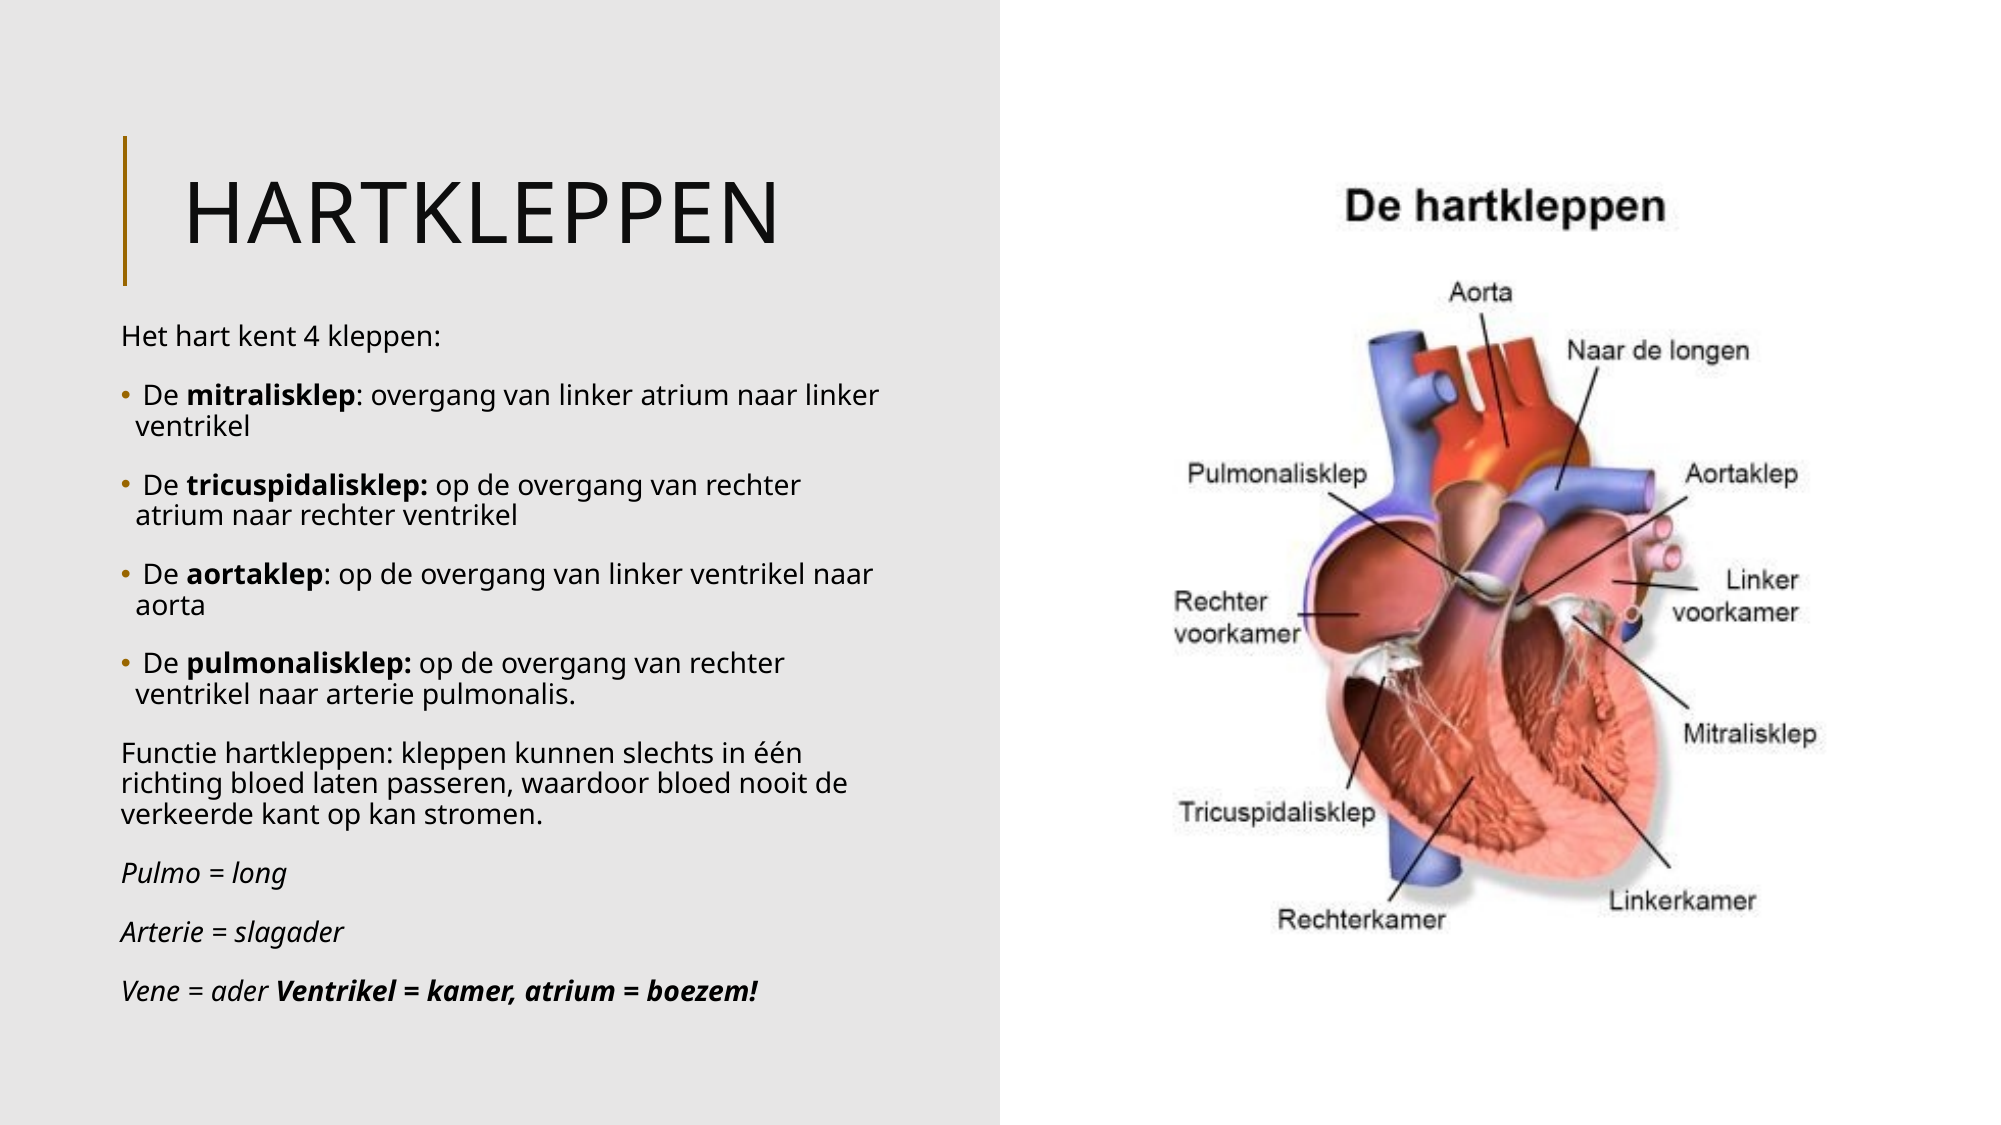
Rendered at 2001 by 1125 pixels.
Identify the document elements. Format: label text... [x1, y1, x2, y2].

picture [1157, 157, 1843, 969]
title hartkleppen [168, 75, 888, 314]
text_box [0, 0, 1001, 1125]
list Het hart kent 4 kleppen: De mitralisklep: overgang van linker atrium naar linker ventrikel De tricuspidalisklep: op de overgang van rechter atrium naar rechter ventrikel De aortaklep: op de overgang van linker ventrikel naar aorta De pulmonalisklep: op de overgang van rechter ventrikel naar arterie pulmonalis. Functie hartkleppen: kleppen kunnen slechts in één richting bloed laten passeren, waardoor bloed nooit de verkeerde kant op kan stromen. Pulmo = long Arterie = slagader Vene = ader Ventrikel = kamer, atrium = boezem! [113, 314, 888, 1020]
